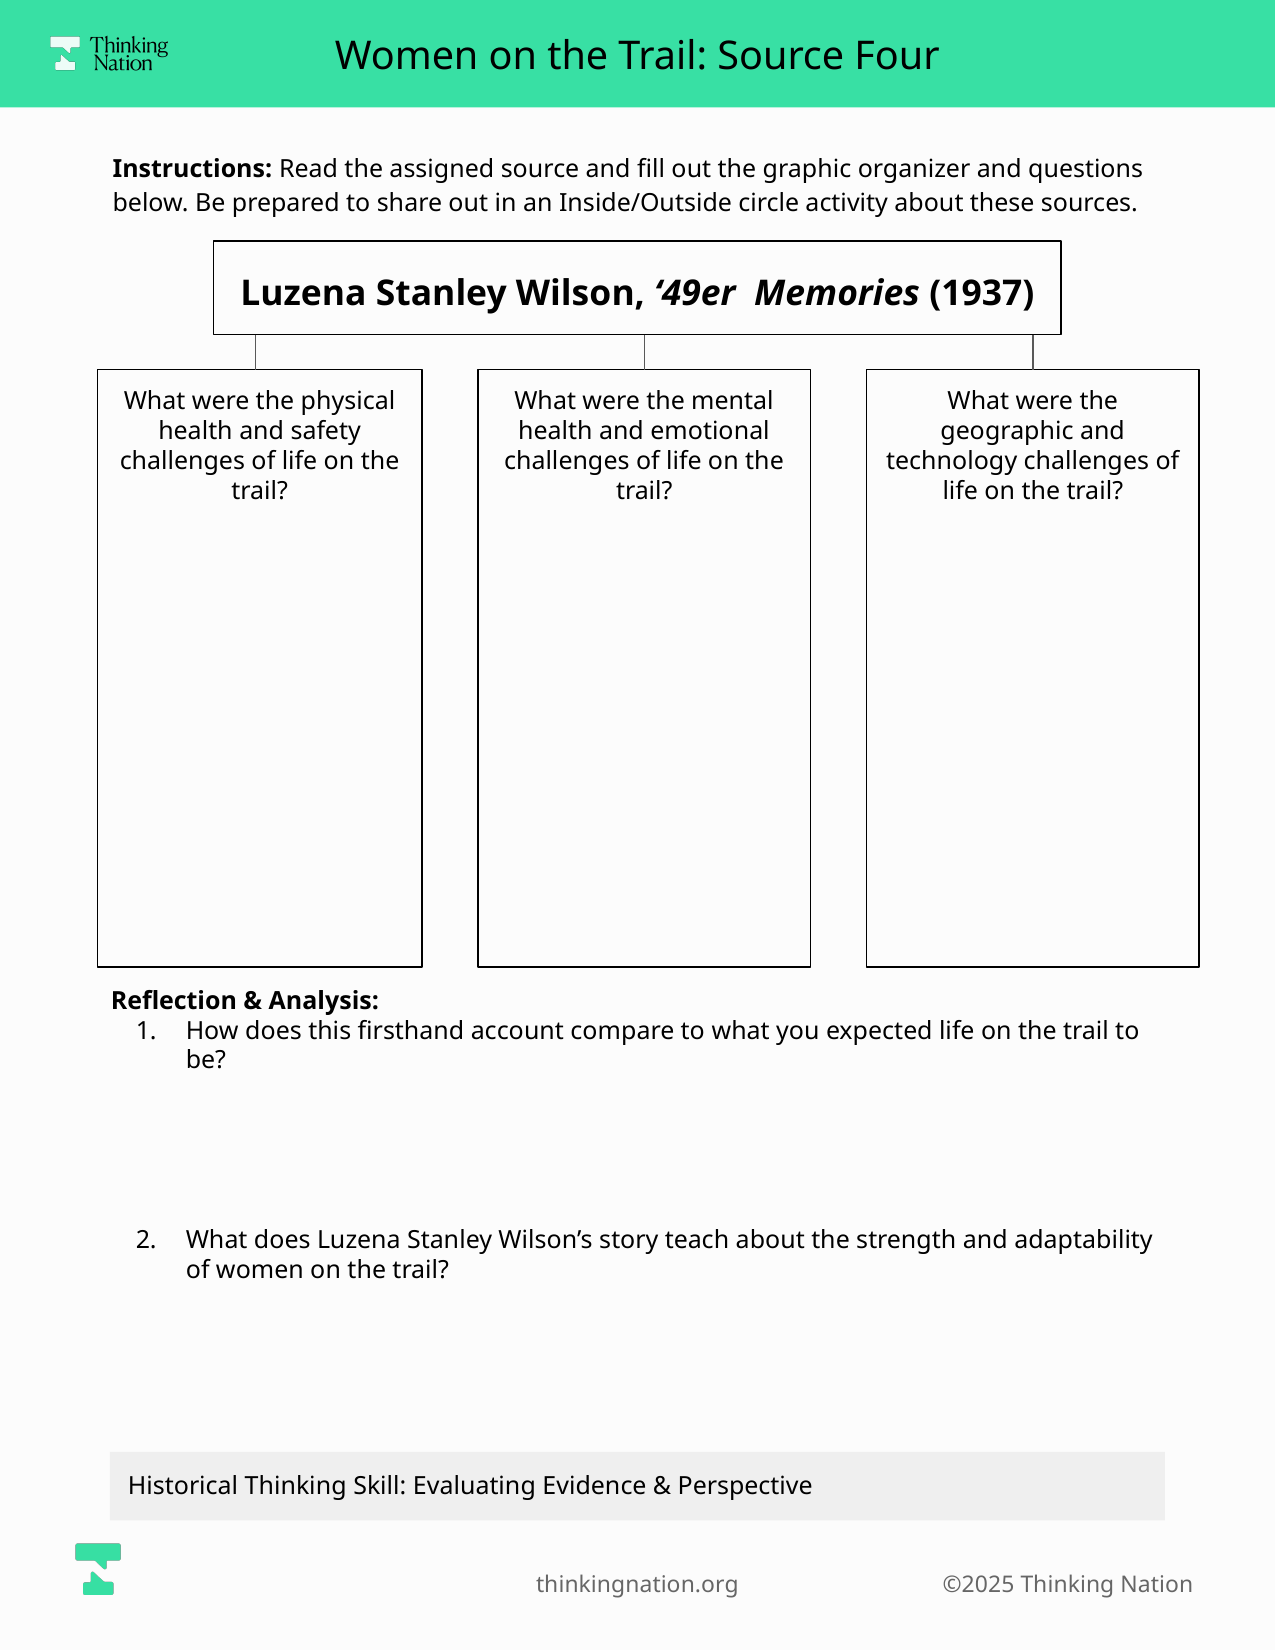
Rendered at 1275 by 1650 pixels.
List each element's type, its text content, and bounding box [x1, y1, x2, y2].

text_box Women on the Trail: Source Four [0, 0, 1275, 108]
text_box ©2025 Thinking Nation [907, 1553, 1210, 1605]
picture [36, 24, 172, 81]
text_box Luzena Stanley Wilson, ‘49er Memories (1937) [213, 241, 1062, 335]
text_box Reflection & Analysis: How does this firsthand account compare to what you expected life on the trail to be? What does Luzena Stanley Wilson’s story teach about the strength and adaptability of women on the trail? [95, 969, 1200, 1521]
text_box Instructions: Read the assigned source and fill out the graphic organizer and questions below. Be prepared to share out in an Inside/Outside circle activity about these sources. [97, 132, 1178, 266]
text_box What were the mental health and emotional challenges of life on the trail? [477, 369, 811, 968]
text_box What were the physical health and safety challenges of life on the trail? [97, 369, 422, 968]
text_box thinkingnation.org [486, 1553, 789, 1605]
picture [62, 1533, 134, 1605]
text_box What were the geographic and technology challenges of life on the trail? [866, 369, 1200, 968]
